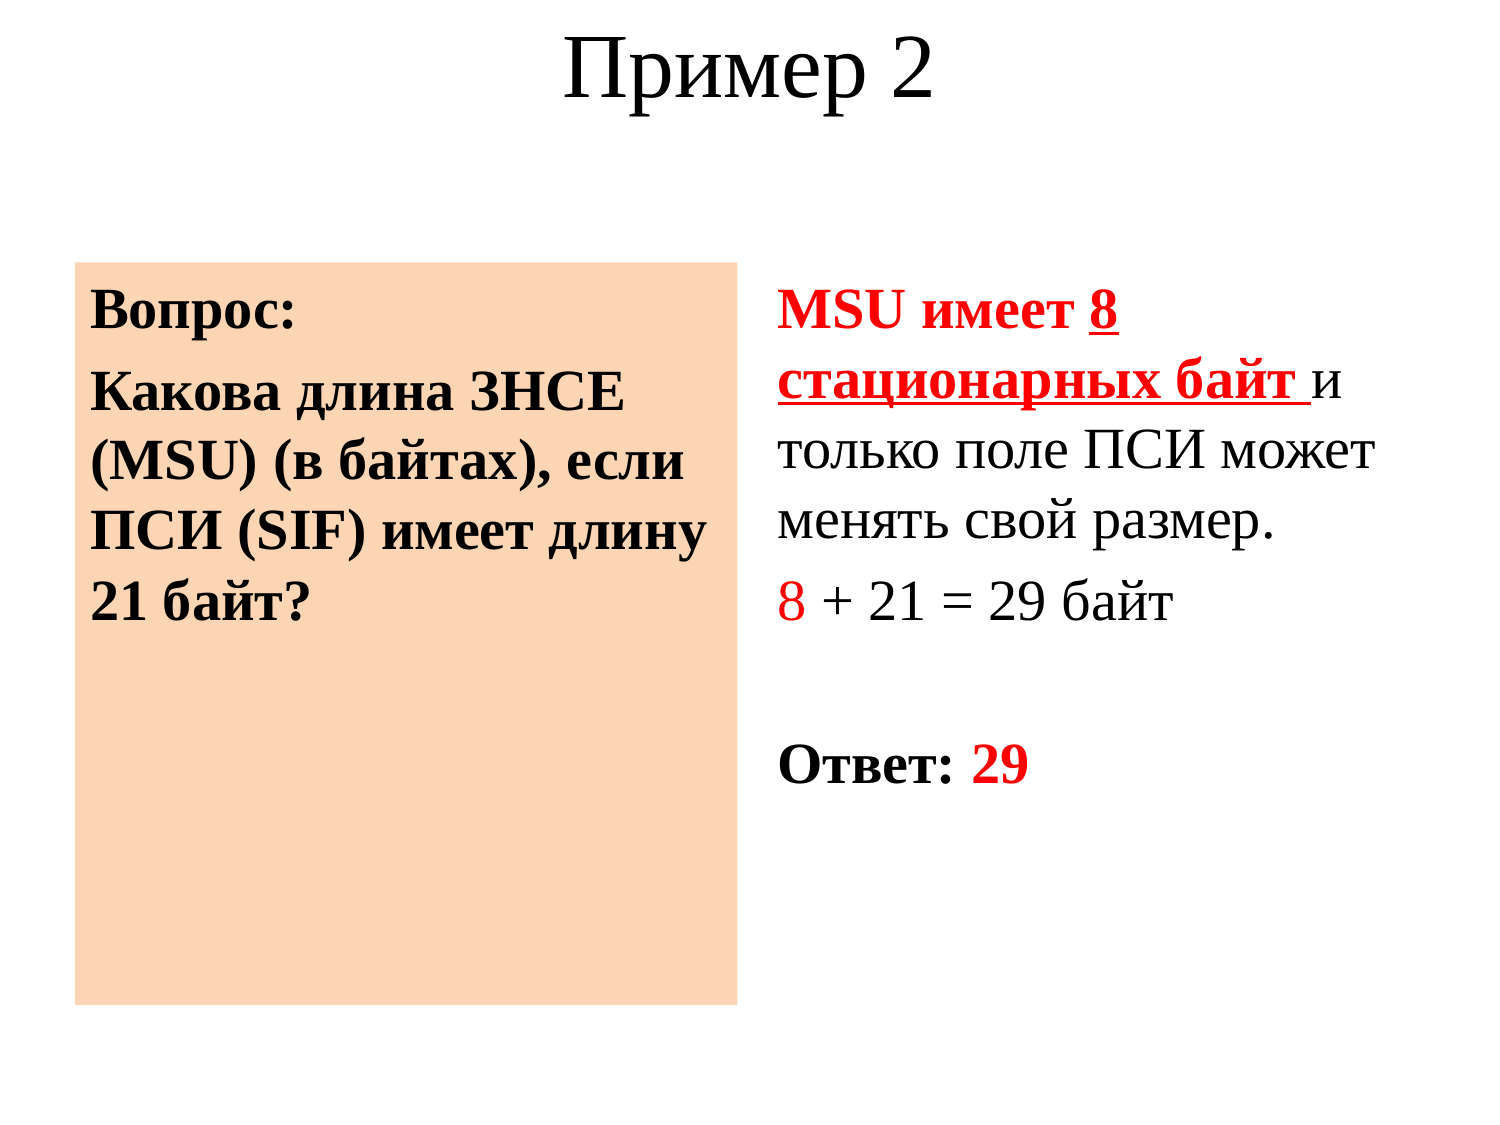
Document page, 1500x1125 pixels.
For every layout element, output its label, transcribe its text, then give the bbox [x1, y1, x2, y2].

list Вопрос: Какова длина ЗНСЕ (MSU) (в байтах), если ПСИ (SIF) имеет длину 21 байт? [75, 262, 738, 1005]
list MSU имеет 8 стационарных байт и только поле ПСИ может менять свой размер. 8 + 21 = 29 байт Ответ: 29 [762, 262, 1425, 1005]
title Пример 2 [75, 45, 1425, 188]
